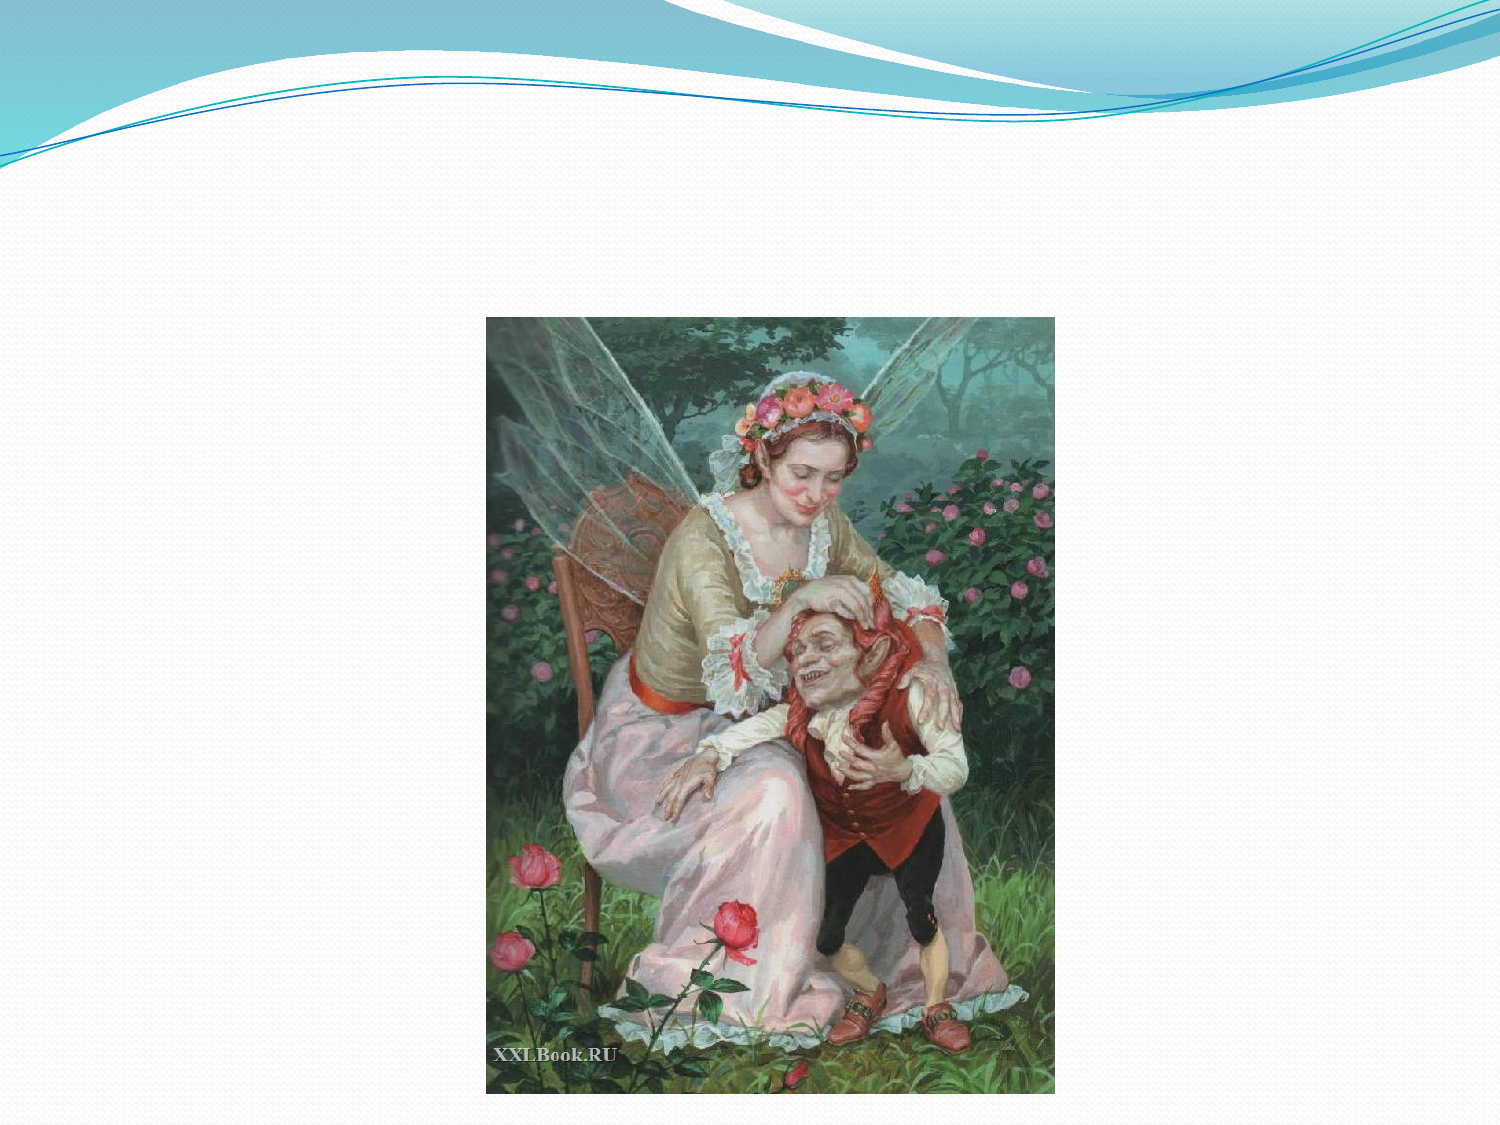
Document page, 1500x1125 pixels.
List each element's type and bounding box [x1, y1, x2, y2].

list [486, 317, 1055, 1095]
